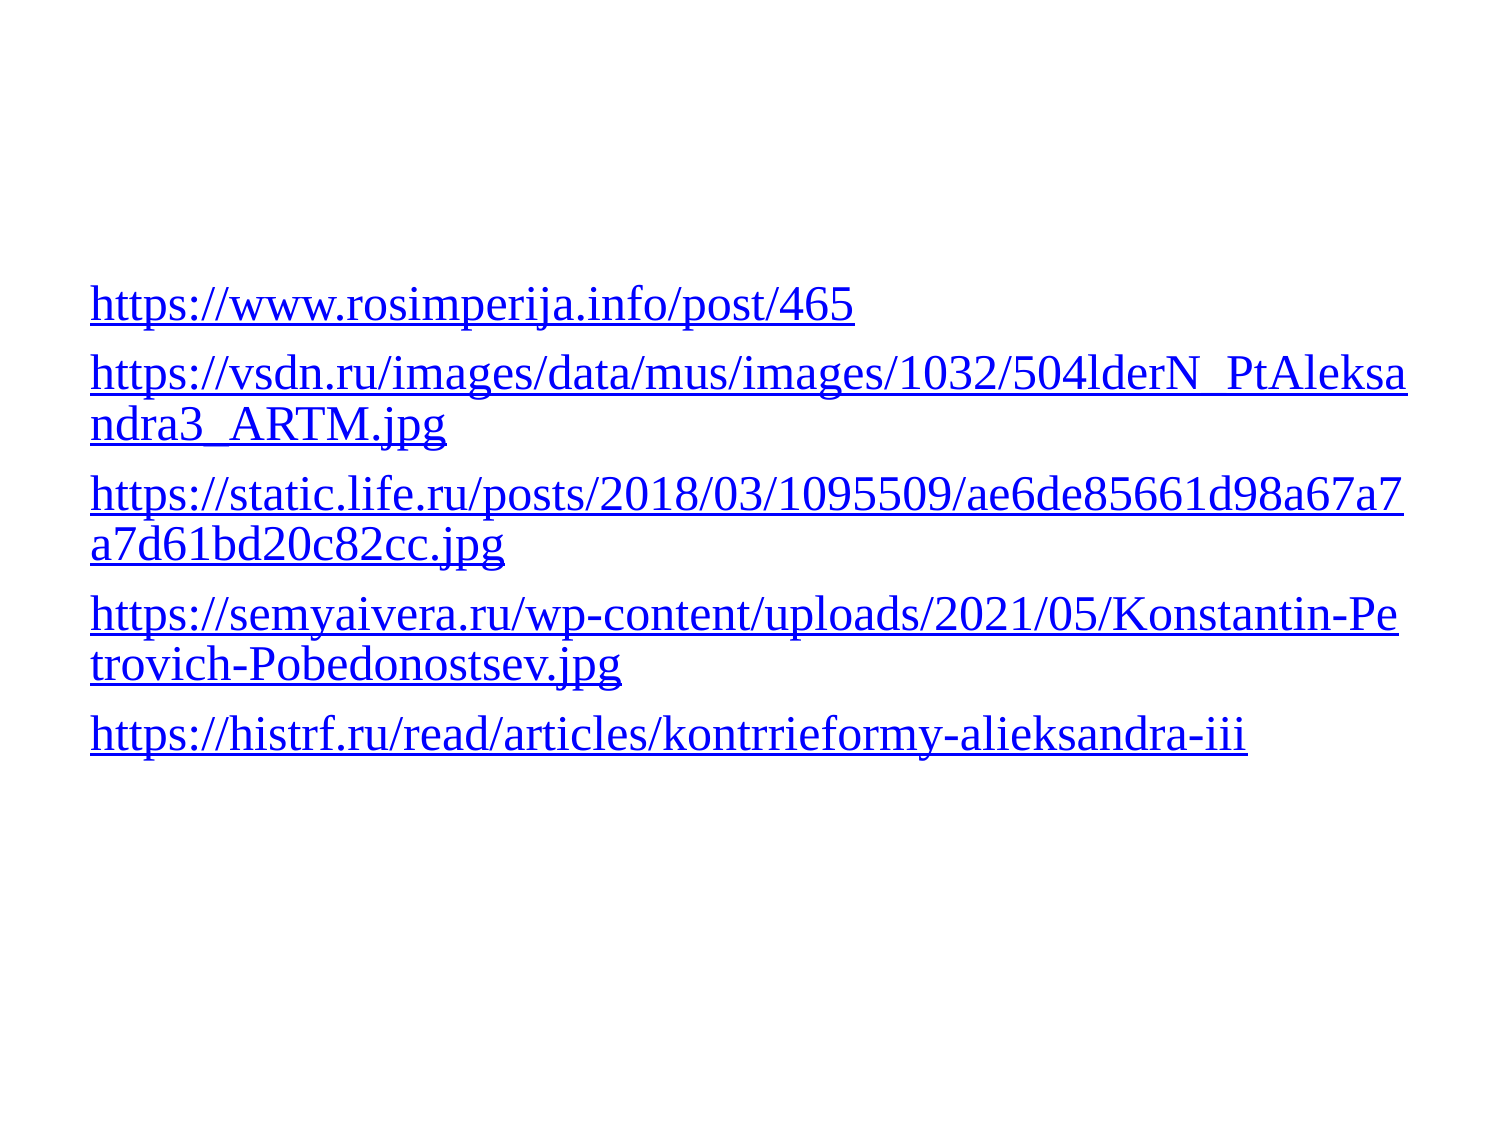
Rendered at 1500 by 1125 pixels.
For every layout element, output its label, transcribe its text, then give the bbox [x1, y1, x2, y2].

list https://www.rosimperija.info/post/465 https://vsdn.ru/images/data/mus/images/1032/504lderN_PtAleksandra3_ARTM.jpg https://static.life.ru/posts/2018/03/1095509/ae6de85661d98a67a7a7d61bd20c82cc.jpg https://semyaivera.ru/wp-content/uploads/2021/05/Konstantin-Petrovich-Pobedonostsev.jpg https://histrf.ru/read/articles/kontrrieformy-alieksandra-iii [75, 262, 1425, 1005]
